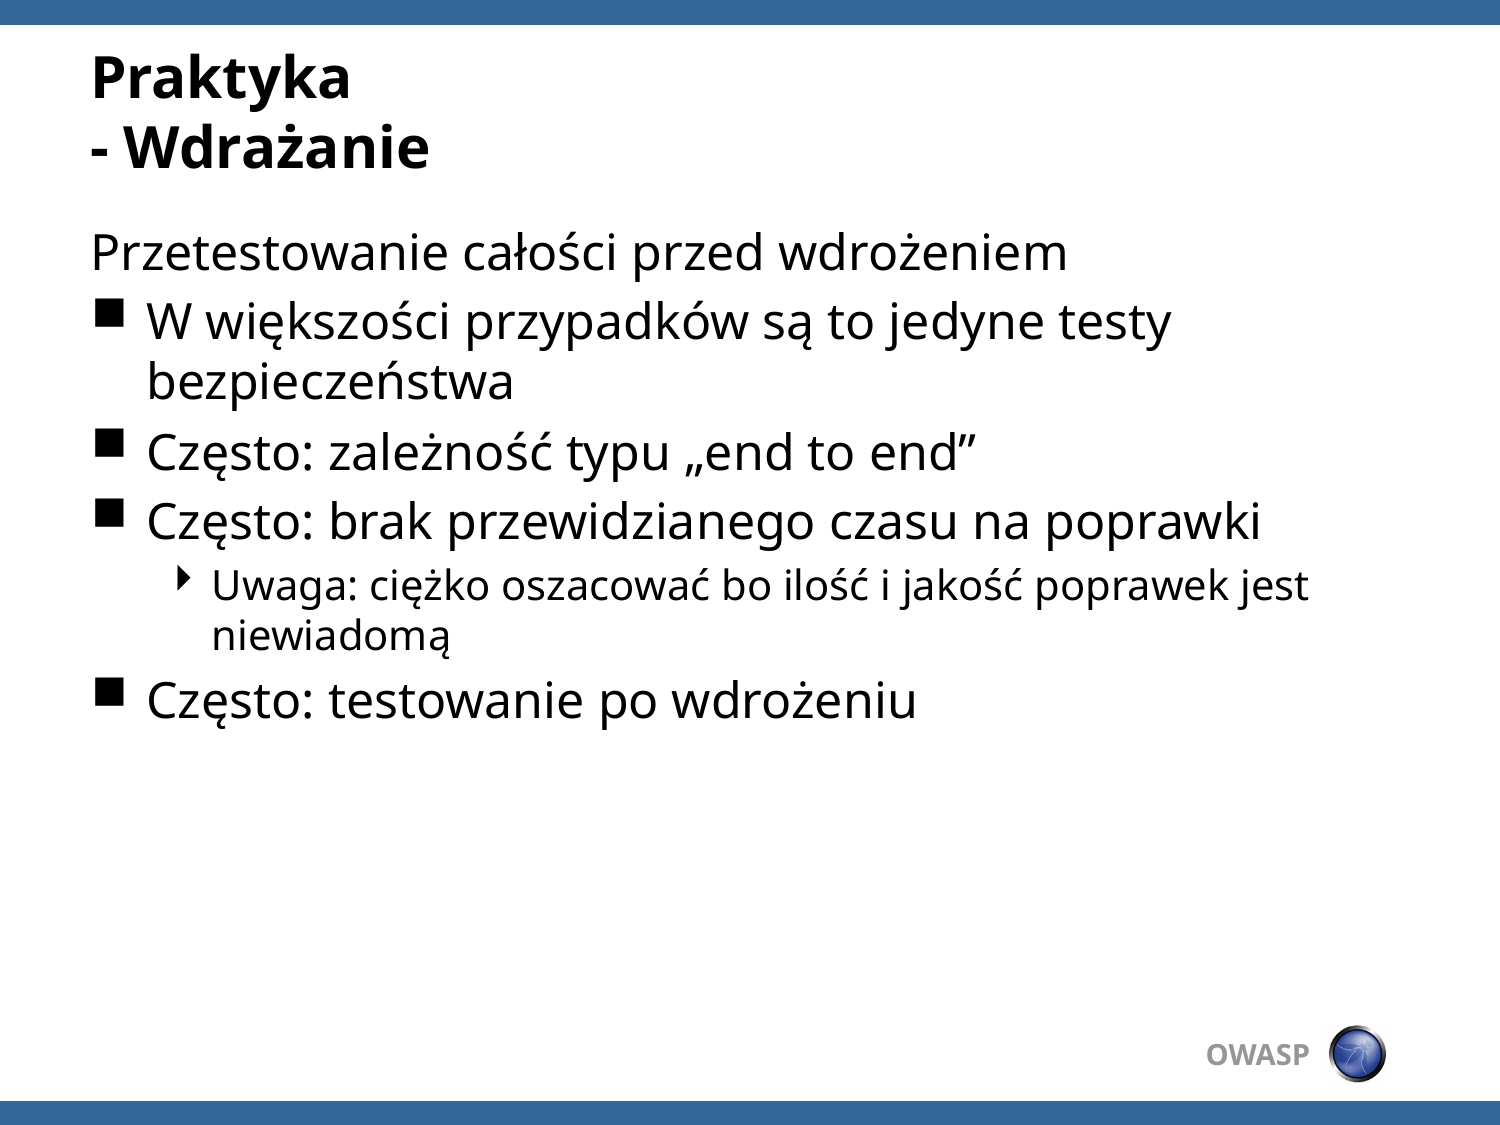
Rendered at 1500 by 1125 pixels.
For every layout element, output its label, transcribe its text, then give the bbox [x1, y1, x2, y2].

title Praktyka - Wdrażanie [74, 44, 1426, 176]
list Przetestowanie całości przed wdrożeniem W większości przypadków są to jedyne testy bezpieczeństwa Często: zależność typu „end to end” Często: brak przewidzianego czasu na poprawki Uwaga: ciężko oszacować bo ilość i jakość poprawek jest niewiadomą Często: testowanie po wdrożeniu [74, 212, 1426, 1006]
picture [1325, 1024, 1388, 1083]
